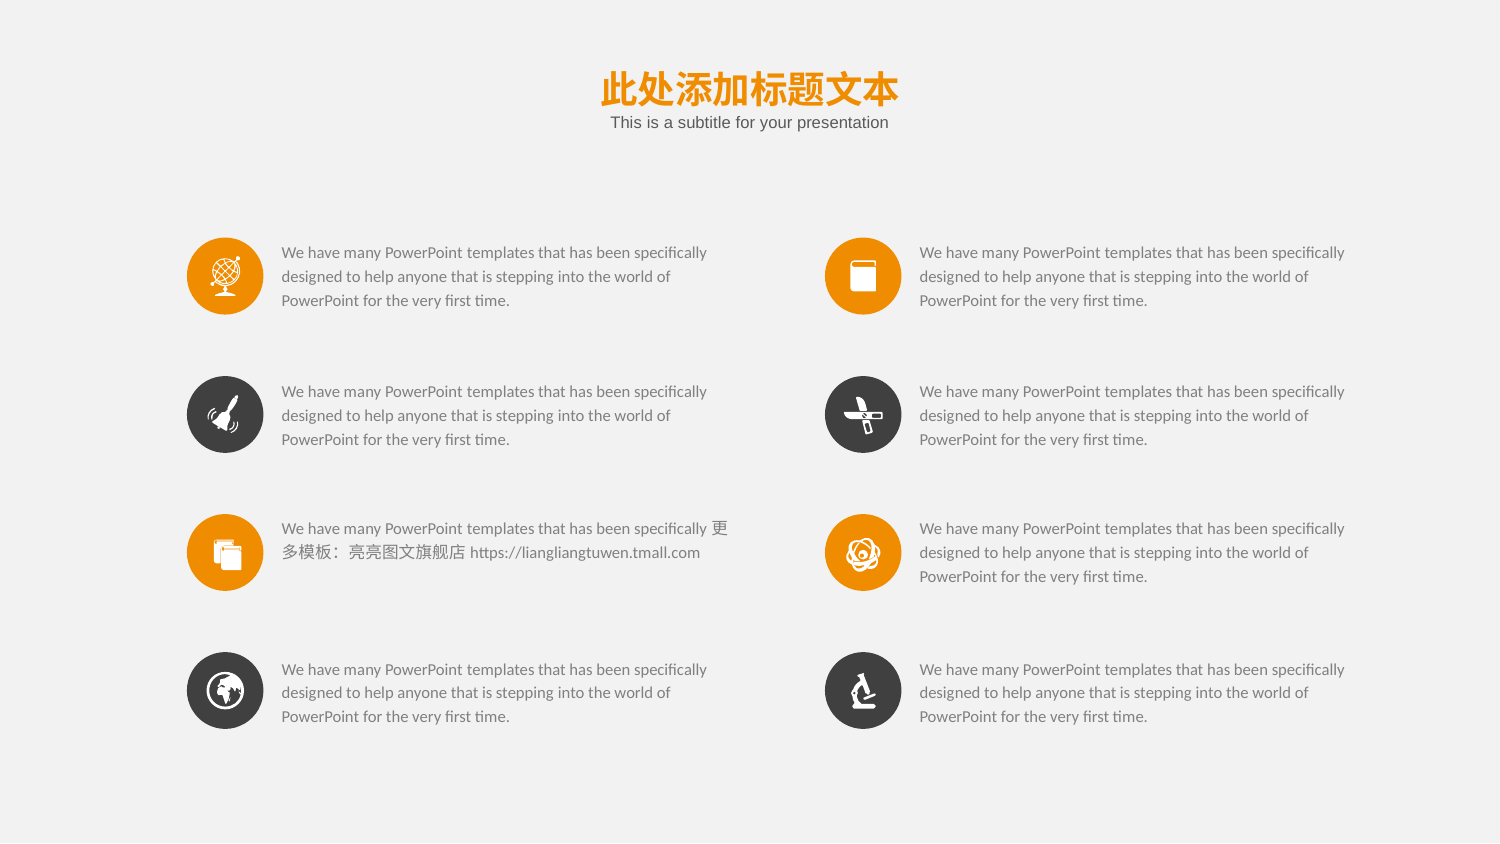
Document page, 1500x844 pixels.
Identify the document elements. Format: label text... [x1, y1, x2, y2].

text_box We have many PowerPoint templates that has been specifically designed to help anyone that is stepping into the world of PowerPoint for the very first time. [281, 237, 743, 310]
text_box [846, 538, 881, 572]
text_box [824, 652, 902, 729]
text_box [186, 652, 264, 729]
text_box We have many PowerPoint templates that has been specifically designed to help anyone that is stepping into the world of PowerPoint for the very first time. [919, 654, 1381, 727]
text_box [824, 514, 902, 591]
text_box We have many PowerPoint templates that has been specifically designed to help anyone that is stepping into the world of PowerPoint for the very first time. [919, 513, 1381, 586]
text_box 此处添加标题文本 [567, 58, 933, 119]
text_box [824, 376, 902, 453]
text_box [850, 260, 876, 292]
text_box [209, 255, 242, 297]
text_box [206, 671, 245, 710]
text_box [213, 539, 242, 571]
text_box [824, 237, 902, 315]
text_box [186, 237, 264, 315]
text_box [851, 672, 876, 709]
text_box We have many PowerPoint templates that has been specifically designed to help anyone that is stepping into the world of PowerPoint for the very first time. [281, 377, 743, 450]
text_box We have many PowerPoint templates that has been specifically designed to help anyone that is stepping into the world of PowerPoint for the very first time. [919, 377, 1381, 450]
text_box We have many PowerPoint templates that has been specifically更多模板：亮亮图文旗舰店https://liangliangtuwen.tmall.com [281, 513, 743, 562]
text_box [186, 514, 264, 591]
text_box [207, 395, 239, 431]
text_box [843, 396, 883, 435]
text_box We have many PowerPoint templates that has been specifically designed to help anyone that is stepping into the world of PowerPoint for the very first time. [281, 654, 743, 727]
text_box [186, 376, 264, 453]
text_box This is a subtitle for your presentation [602, 112, 898, 133]
text_box We have many PowerPoint templates that has been specifically designed to help anyone that is stepping into the world of PowerPoint for the very first time. [919, 237, 1381, 310]
